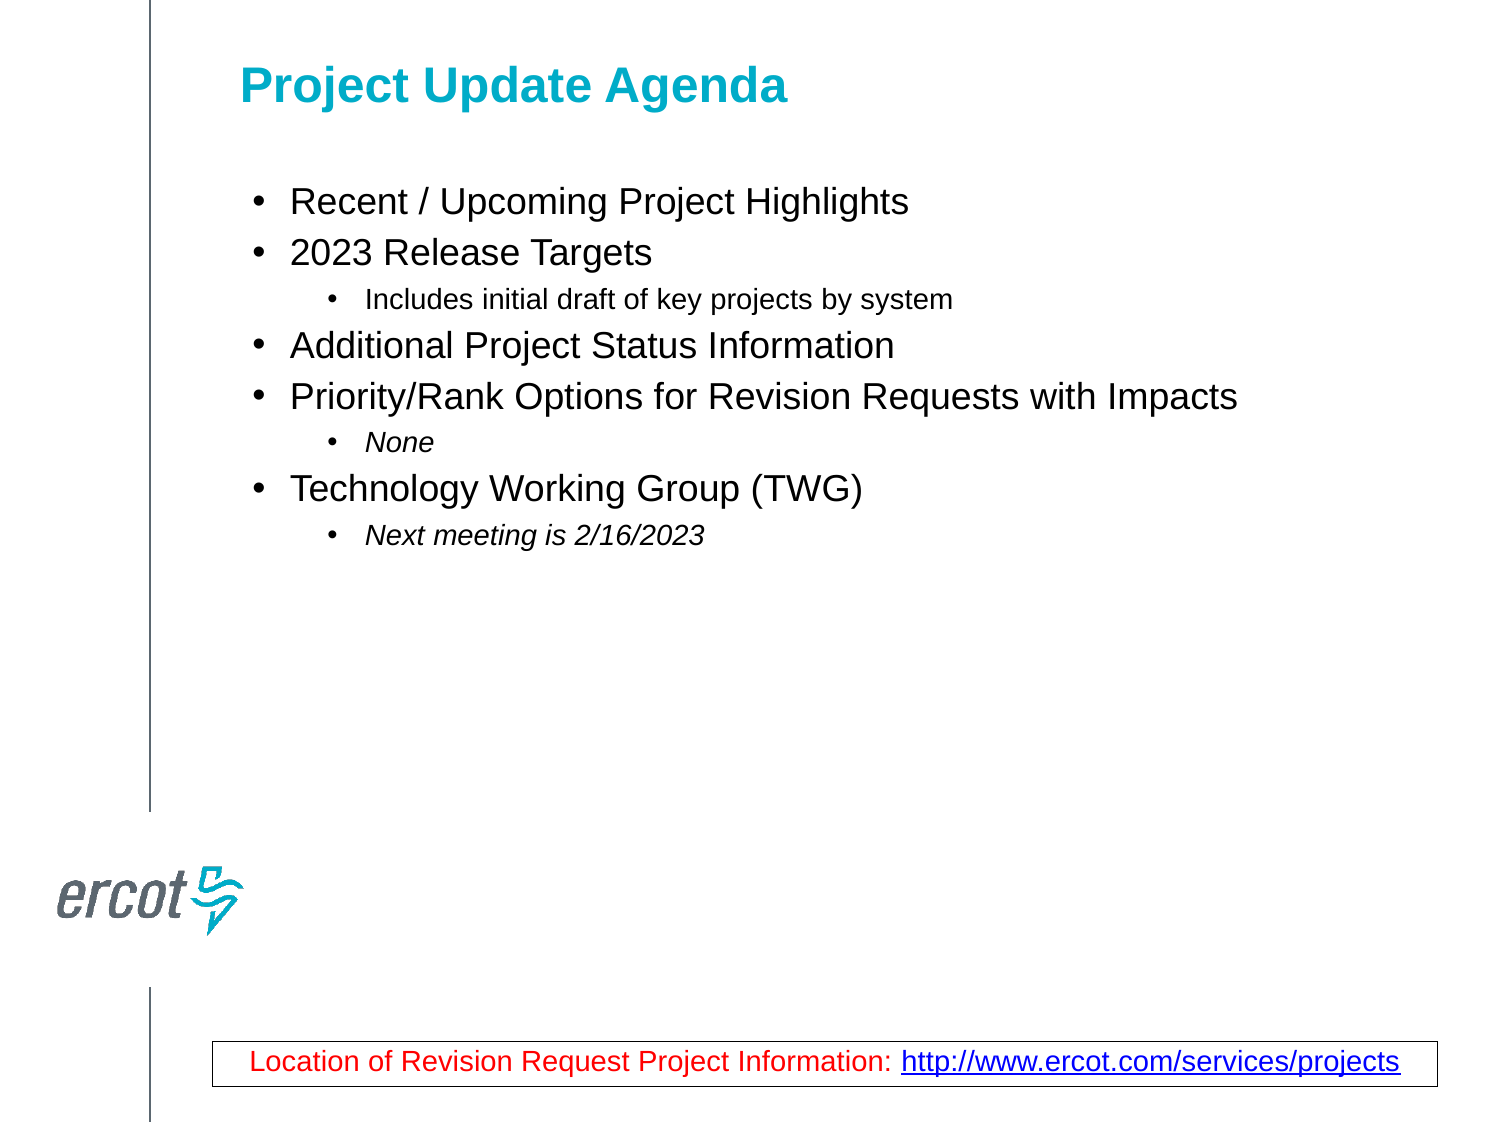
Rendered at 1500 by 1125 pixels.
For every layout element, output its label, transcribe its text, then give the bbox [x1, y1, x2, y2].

text_box Project Update Agenda [225, 52, 938, 125]
text_box Location of Revision Request Project Information: http://www.ercot.com/services/projects [212, 1041, 1438, 1087]
list Recent / Upcoming Project Highlights 2023 Release Targets Includes initial draft of key projects by system Additional Project Status Information Priority/Rank Options for Revision Requests with Impacts None Technology Working Group (TWG) Next meeting is 2/16/2023 [162, 174, 1438, 1025]
picture [53, 862, 162, 938]
